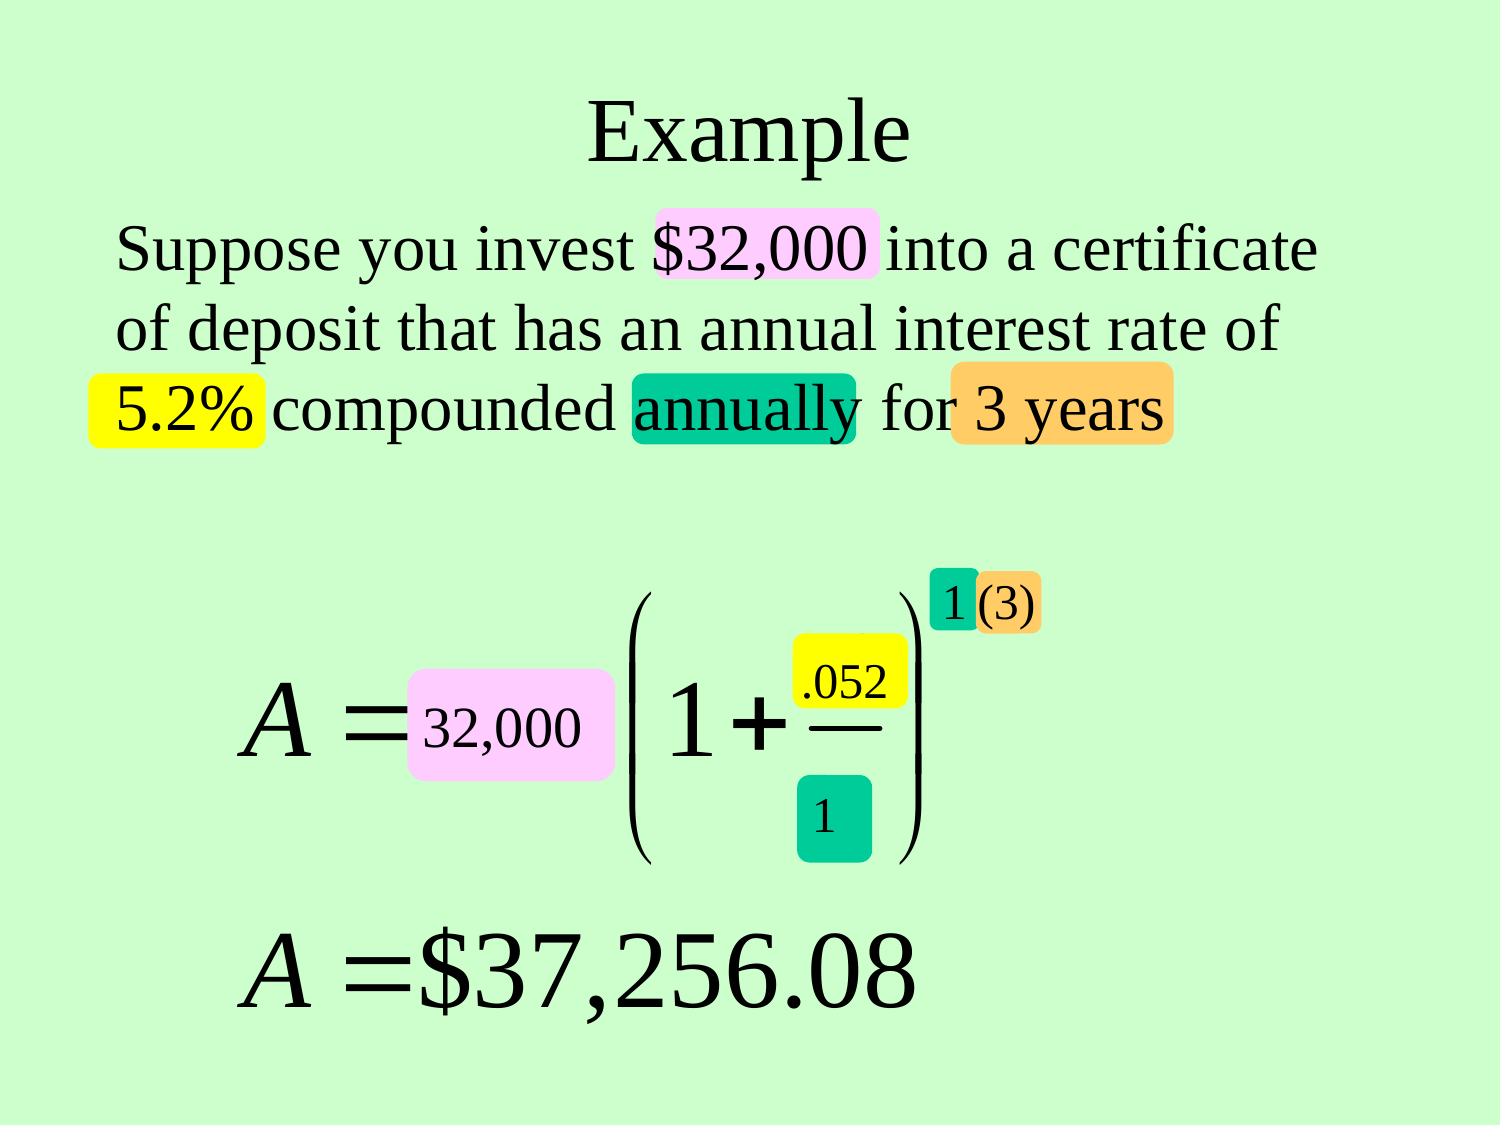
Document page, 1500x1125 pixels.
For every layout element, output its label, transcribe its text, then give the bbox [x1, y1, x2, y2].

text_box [962, 562, 1087, 638]
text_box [218, 904, 931, 1054]
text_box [407, 668, 668, 838]
title Example [111, 30, 1388, 219]
text_box [88, 373, 100, 449]
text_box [926, 562, 960, 638]
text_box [796, 774, 885, 863]
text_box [218, 550, 1274, 1050]
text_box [773, 633, 928, 718]
list Suppose you invest $32,000 into a certificate of deposit that has an annual interest rate of 5.2% compounded annually for 3 years [100, 196, 1376, 553]
